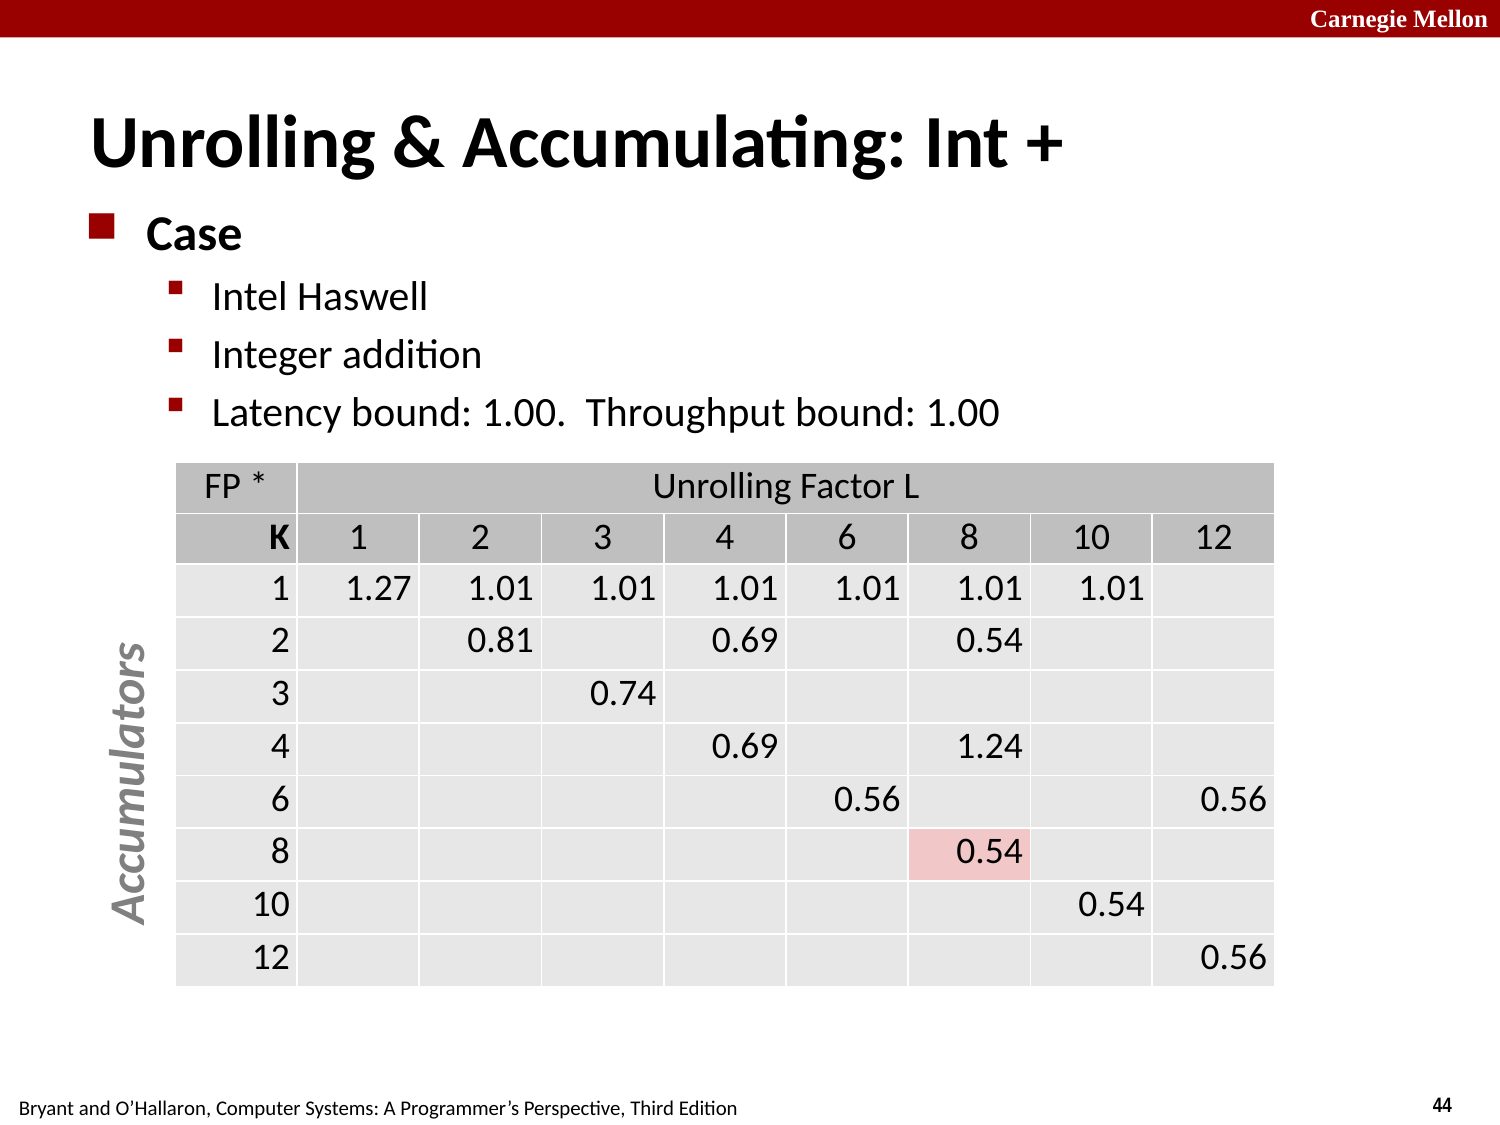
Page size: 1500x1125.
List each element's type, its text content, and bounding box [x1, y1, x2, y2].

table_cell [1031, 671, 1151, 722]
table_cell 0.54 [909, 618, 1030, 669]
table_cell [1031, 829, 1151, 880]
table_cell [665, 671, 785, 722]
table_cell 1.01 [787, 565, 907, 616]
table_cell 0.56 [1153, 935, 1274, 986]
table_cell [1031, 776, 1151, 827]
table_cell [1153, 671, 1274, 722]
table_cell [665, 829, 785, 880]
table_cell [1031, 724, 1151, 775]
table_cell [1031, 618, 1151, 669]
table_cell 1.01 [1031, 565, 1151, 616]
table_cell [787, 618, 907, 669]
table_cell 1.01 [542, 565, 663, 616]
table_cell 6 [787, 514, 907, 563]
table_cell 3 [176, 671, 296, 722]
table_cell 3 [542, 514, 663, 563]
table_cell [1153, 618, 1274, 669]
table_cell 0.54 [1031, 882, 1151, 933]
text_box Accumulators [86, 627, 162, 940]
table_cell [542, 776, 663, 827]
table_cell 0.56 [787, 776, 907, 827]
table_cell [542, 724, 663, 775]
table_cell [909, 882, 1030, 933]
table_cell [542, 882, 663, 933]
list Case Intel Haswell Integer addition Latency bound: 1.00. Throughput bound: 1.00 [74, 192, 1438, 426]
table_cell [1153, 565, 1274, 616]
table_cell 0.56 [1153, 776, 1274, 827]
table_cell [298, 935, 418, 986]
table_cell [542, 618, 663, 669]
title Unrolling & Accumulating: Int + [74, 74, 1321, 192]
table_cell 1.01 [665, 565, 785, 616]
table_cell [298, 618, 418, 669]
table_cell [298, 724, 418, 775]
table_cell [787, 882, 907, 933]
table_cell [420, 935, 541, 986]
table_cell [787, 671, 907, 722]
table_cell [420, 671, 541, 722]
table_cell 12 [1153, 514, 1274, 563]
table_cell 8 [176, 829, 296, 880]
table_cell 4 [176, 724, 296, 775]
table_cell [665, 776, 785, 827]
table_cell [298, 671, 418, 722]
table_cell 10 [176, 882, 296, 933]
table_cell [1153, 829, 1274, 880]
table_cell [542, 829, 663, 880]
table_cell [542, 935, 663, 986]
table_cell [1153, 724, 1274, 775]
table_cell 2 [176, 618, 296, 669]
table_cell [909, 671, 1030, 722]
table_header Unrolling Factor L [298, 463, 1274, 513]
table_cell [787, 829, 907, 880]
table_cell [298, 776, 418, 827]
table_cell 6 [176, 776, 296, 827]
table_cell 0.54 [909, 829, 1030, 880]
table_cell [420, 829, 541, 880]
table_cell 1 [298, 514, 418, 563]
table_cell 8 [909, 514, 1030, 563]
table_cell [787, 935, 907, 986]
table_cell 1.01 [420, 565, 541, 616]
table_cell 2 [420, 514, 541, 563]
table_cell [909, 935, 1030, 986]
table_cell 0.81 [420, 618, 541, 669]
table_cell [298, 829, 418, 880]
table_cell K [176, 514, 296, 563]
table_cell 1.01 [909, 565, 1030, 616]
table_cell 0.69 [665, 724, 785, 775]
table_cell [665, 935, 785, 986]
table_cell 0.69 [665, 618, 785, 669]
table_cell [787, 724, 907, 775]
table_cell 1 [176, 565, 296, 616]
table_cell [420, 882, 541, 933]
table_cell [665, 882, 785, 933]
table_cell [909, 776, 1030, 827]
table_cell [298, 882, 418, 933]
table_cell [420, 776, 541, 827]
table_cell 0.74 [542, 671, 663, 722]
table_cell 12 [176, 935, 296, 986]
table_cell [1031, 935, 1151, 986]
table_header FP * [176, 463, 296, 513]
table_cell 10 [1031, 514, 1151, 563]
table_cell 1.24 [909, 724, 1030, 775]
table_cell [420, 724, 541, 775]
table_cell 1.27 [298, 565, 418, 616]
table_cell [1153, 882, 1274, 933]
table_cell 4 [665, 514, 785, 563]
